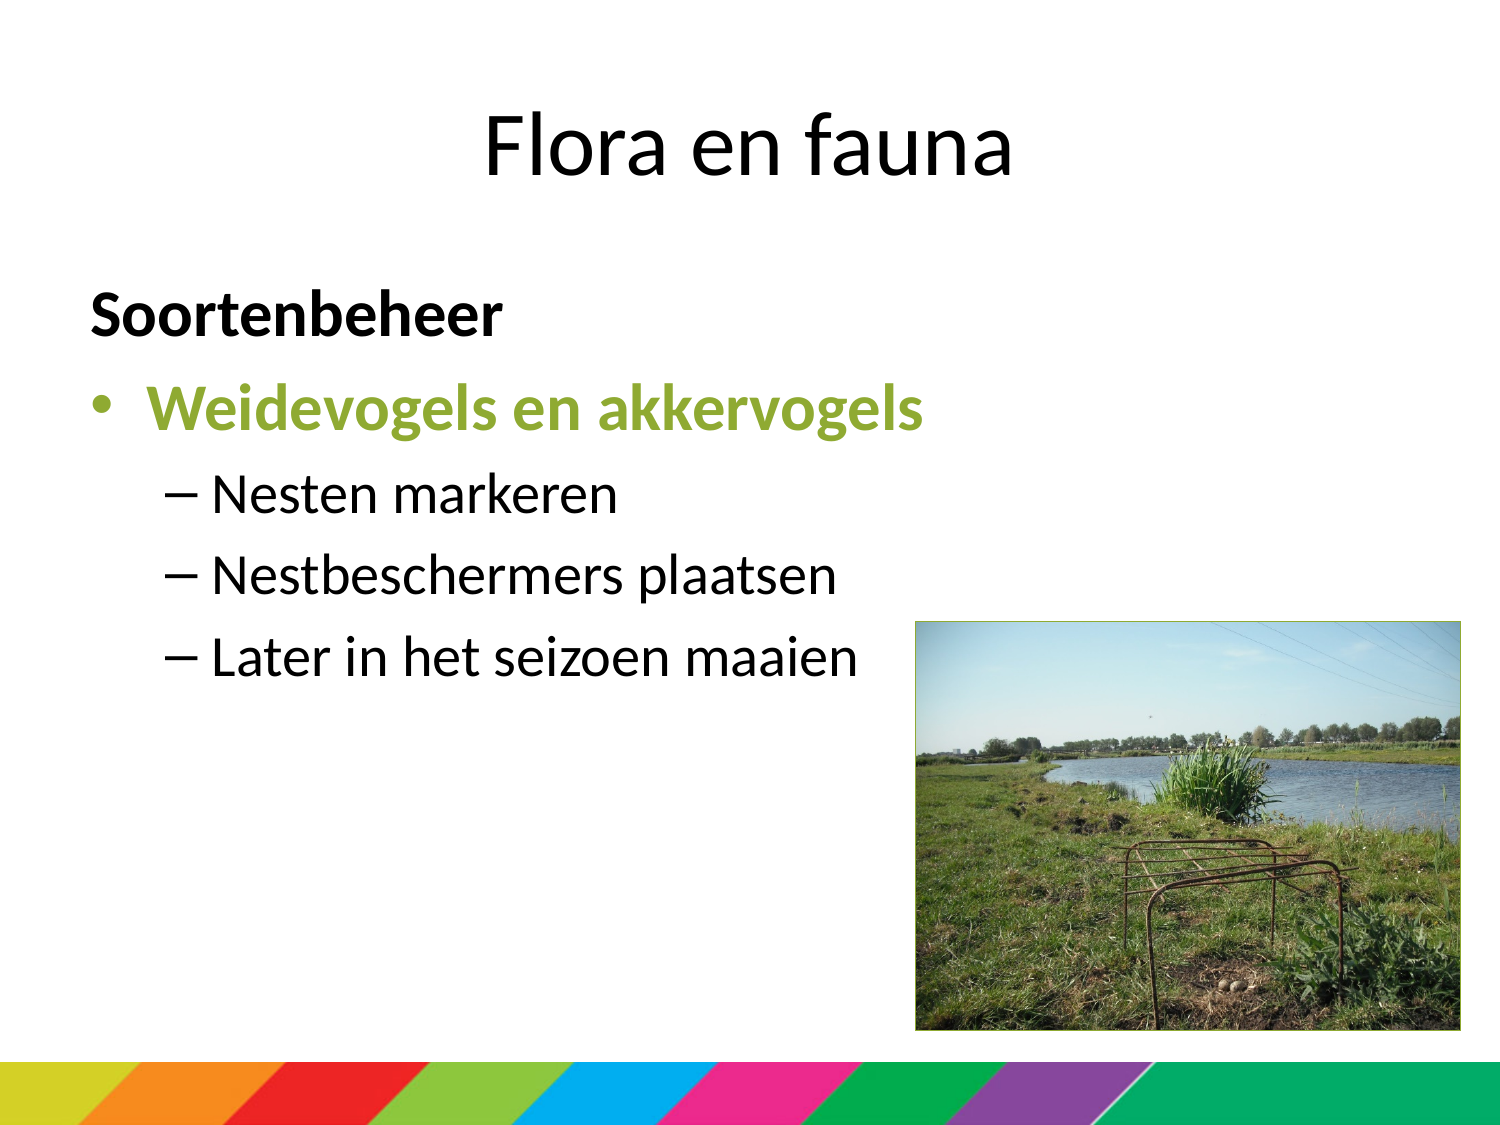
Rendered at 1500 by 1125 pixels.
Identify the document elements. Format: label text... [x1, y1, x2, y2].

picture [915, 621, 1461, 1031]
title Flora en fauna [75, 45, 1425, 233]
picture [656, 1062, 1500, 1125]
picture [0, 1062, 574, 1125]
list Soortenbeheer Weidevogels en akkervogels Nesten markeren Nestbeschermers plaatsen Later in het seizoen maaien [75, 262, 1425, 1005]
